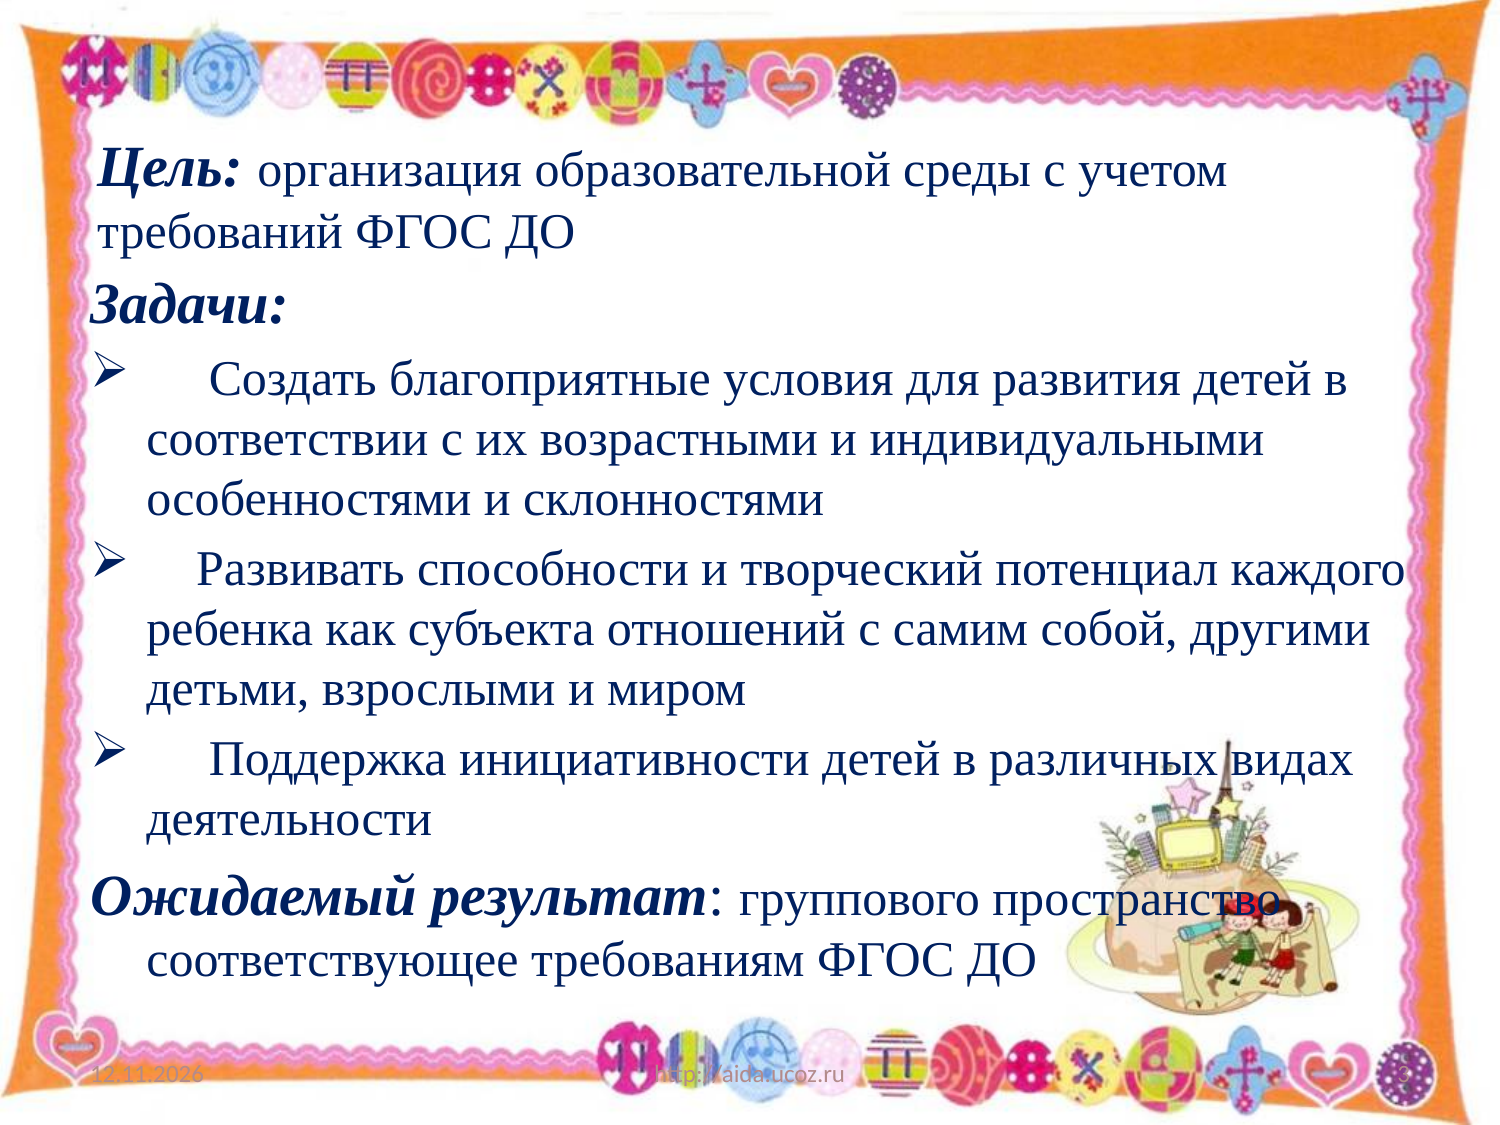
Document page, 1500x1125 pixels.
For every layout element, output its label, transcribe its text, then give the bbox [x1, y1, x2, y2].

title Цель: организация образовательной среды с учетом требований ФГОС ДО [81, 175, 1426, 257]
picture [0, 0, 1500, 1125]
slide_number 3 [1074, 1042, 1425, 1103]
list Задачи: Создать благоприятные условия для развития детей в соответствии с их возрастными и индивидуальными особенностями и склонностями Развивать способности и творческий потенциал каждого ребенка как субъекта отношений с самим собой, другими детьми, взрослыми и миром Поддержка инициативности детей в различных видах деятельности Ожидаемый результат: группового пространство соответствующее требованиям ФГОС ДО [74, 257, 1426, 1006]
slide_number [75, 1042, 425, 1103]
footer http://aida.ucoz.ru [512, 1042, 988, 1103]
